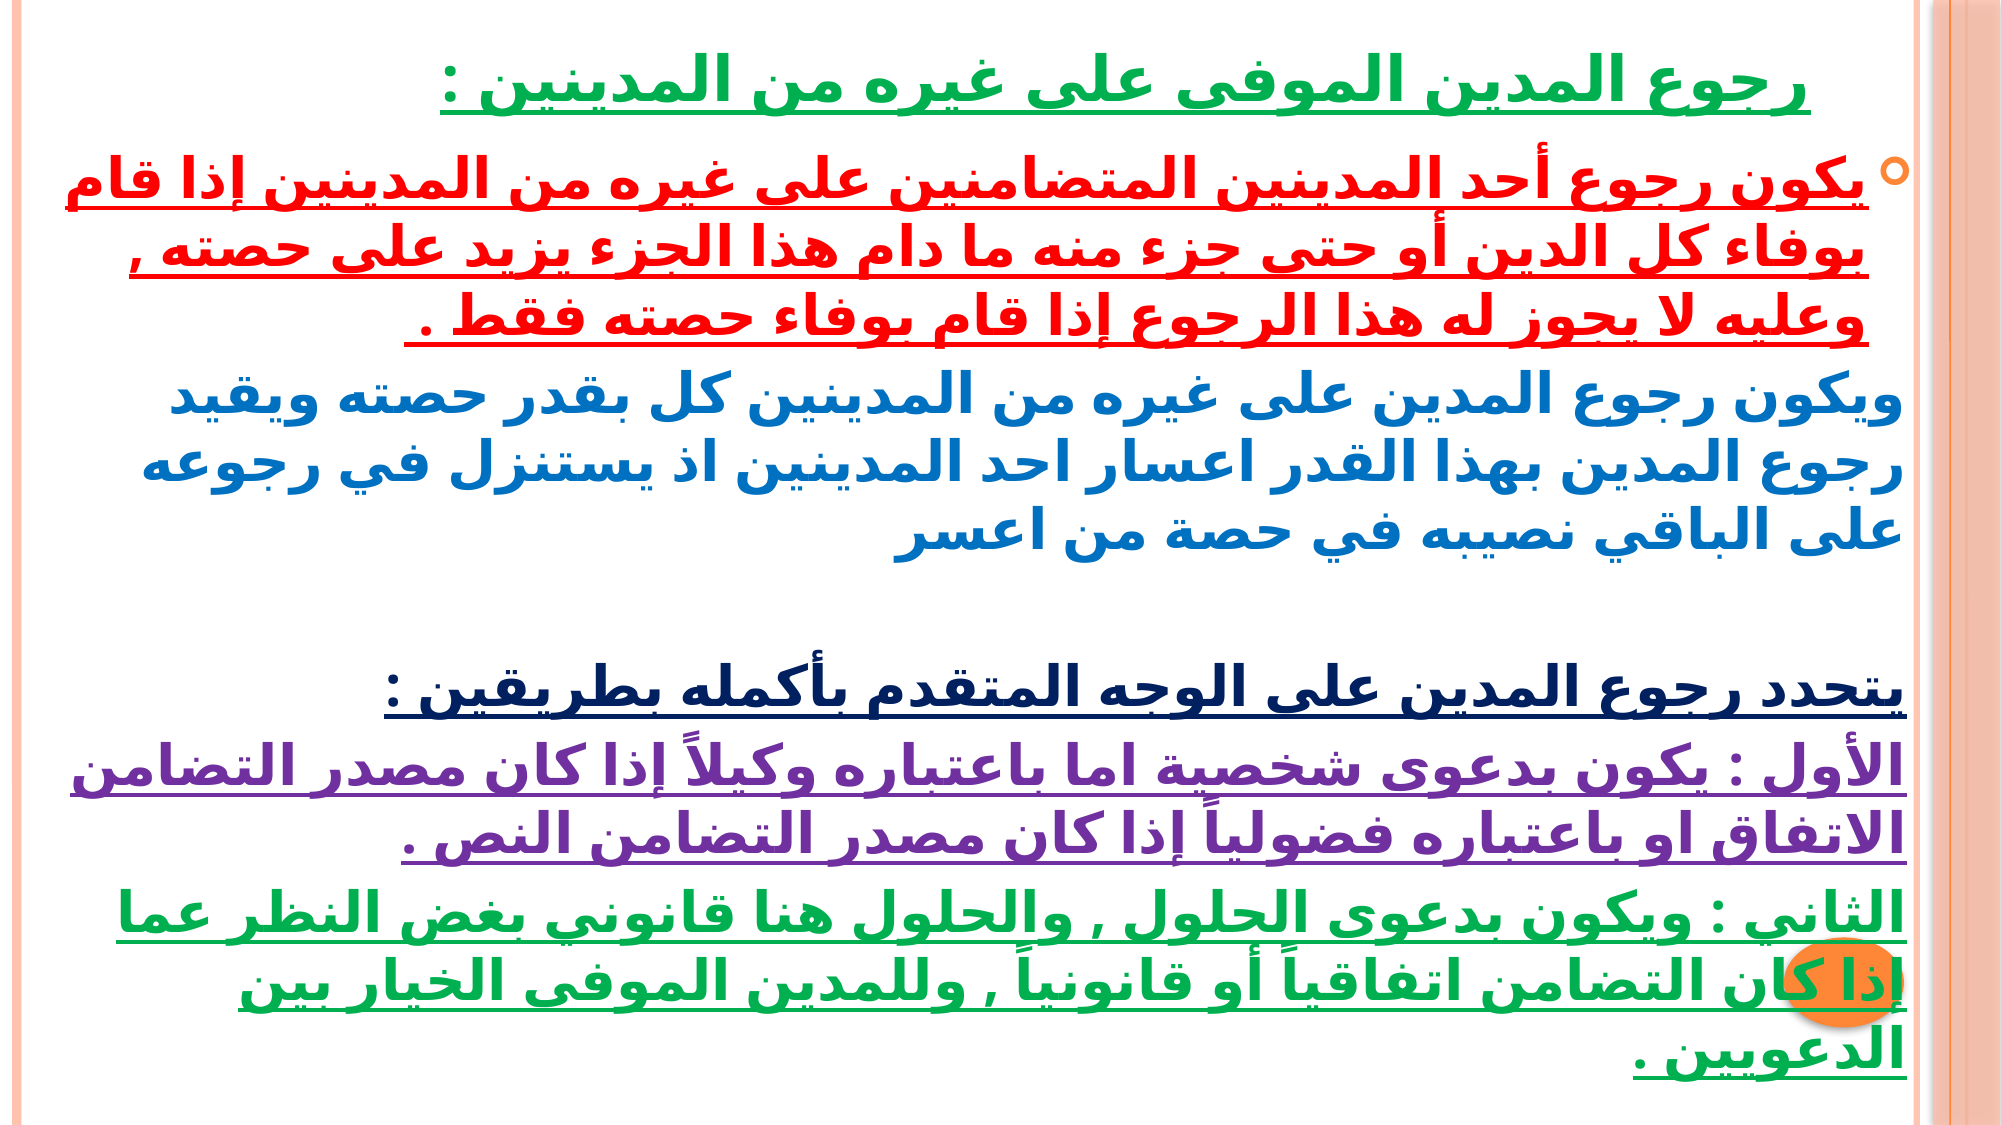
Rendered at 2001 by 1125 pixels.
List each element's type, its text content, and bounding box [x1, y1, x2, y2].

list يكون رجوع أحد المدينين المتضامنين على غيره من المدينين إذا قام بوفاء كل الدين أو حتى جزء منه ما دام هذا الجزء يزيد على حصته , وعليه لا يجوز له هذا الرجوع إذا قام بوفاء حصته فقط . ويكون رجوع المدين على غيره من المدينين كل بقدر حصته ويقيد رجوع المدين بهذا القدر اعسار احد المدينين اذ يستنزل في رجوعه على الباقي نصيبه في حصة من اعسر يتحدد رجوع المدين على الوجه المتقدم بأكمله بطريقين : الأول : يكون بدعوى شخصية اما باعتباره وكيلاً إذا كان مصدر التضامن الاتفاق او باعتباره فضولياً إذا كان مصدر التضامن النص . الثاني : ويكون بدعوى الحلول , والحلول هنا قانوني بغض النظر عما إذا كان التضامن اتفاقياً أو قانونياً , وللمدين الموفى الخيار بين الدعويين . [39, 134, 1922, 1094]
title رجوع المدين الموفى على غيره من المدينين : [314, 30, 1827, 122]
